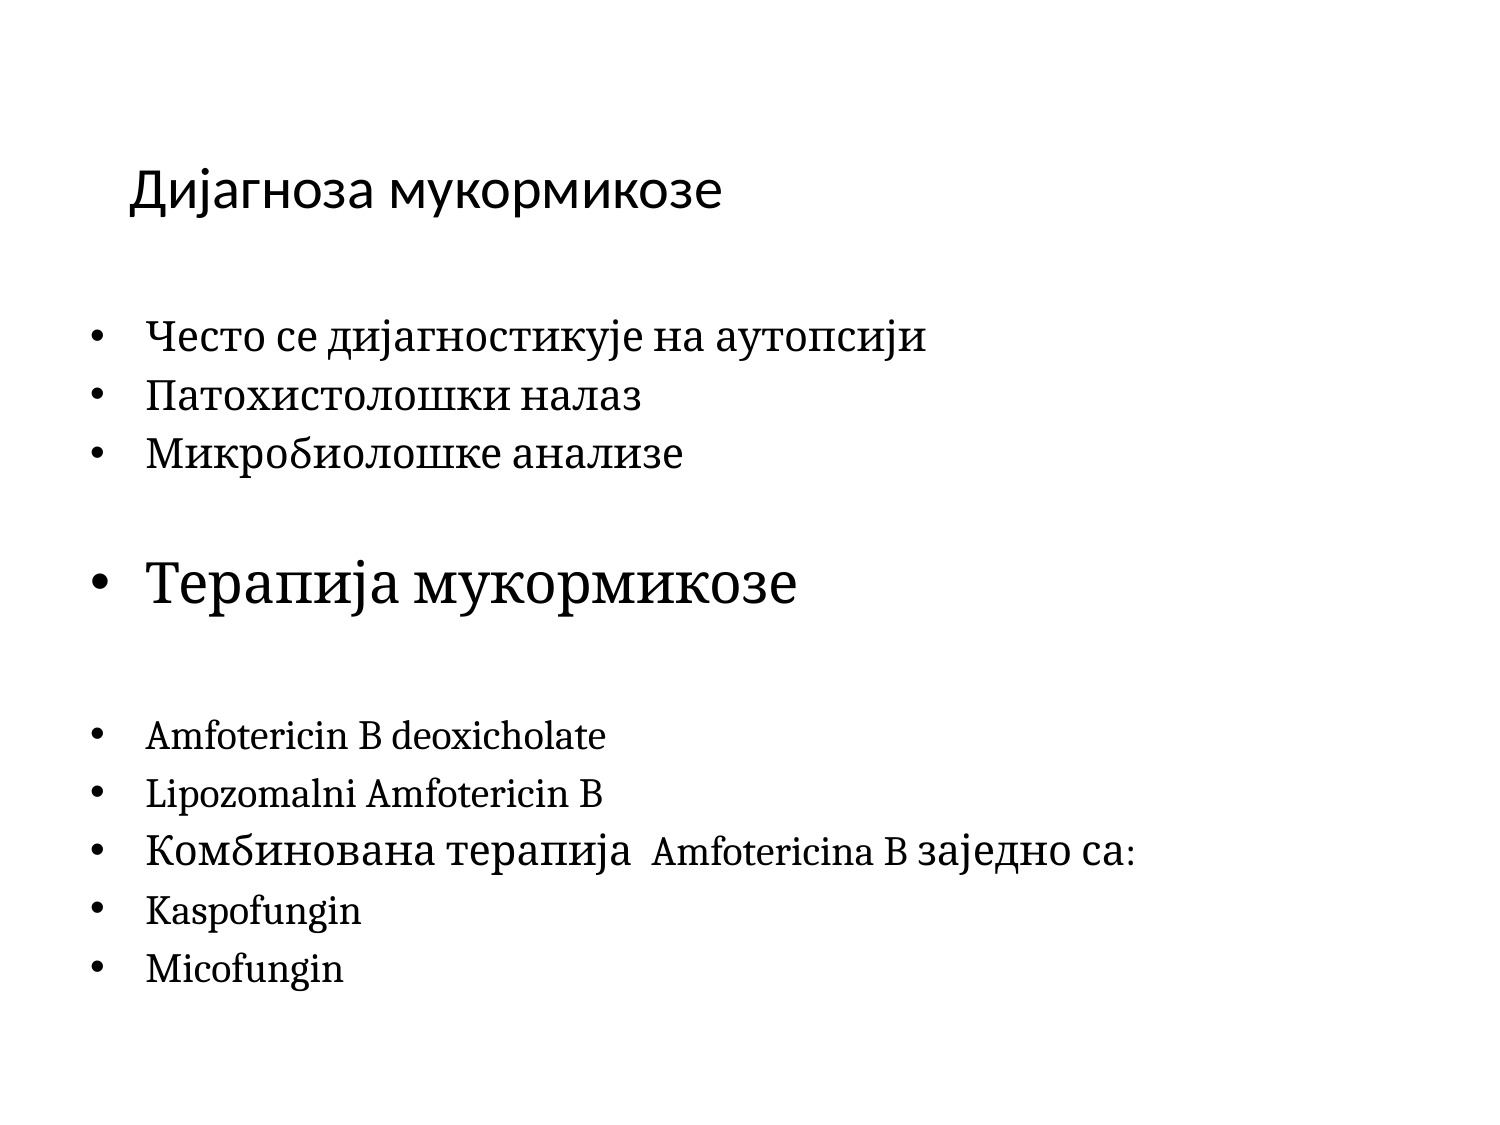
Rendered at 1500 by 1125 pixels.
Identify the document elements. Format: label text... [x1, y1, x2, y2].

title Дијагноза мукормикозе [75, 137, 1425, 233]
list Често се дијагностикује на аутопсији Патохистолошки налаз Микробиолошке анализе Терапија мукормикозе Amfotericin B deoxicholate Lipozomalni Amfotericin B Комбинована терапија Amfotericina B заједно са: Kaspofungin Micofungin [75, 302, 1425, 1005]
